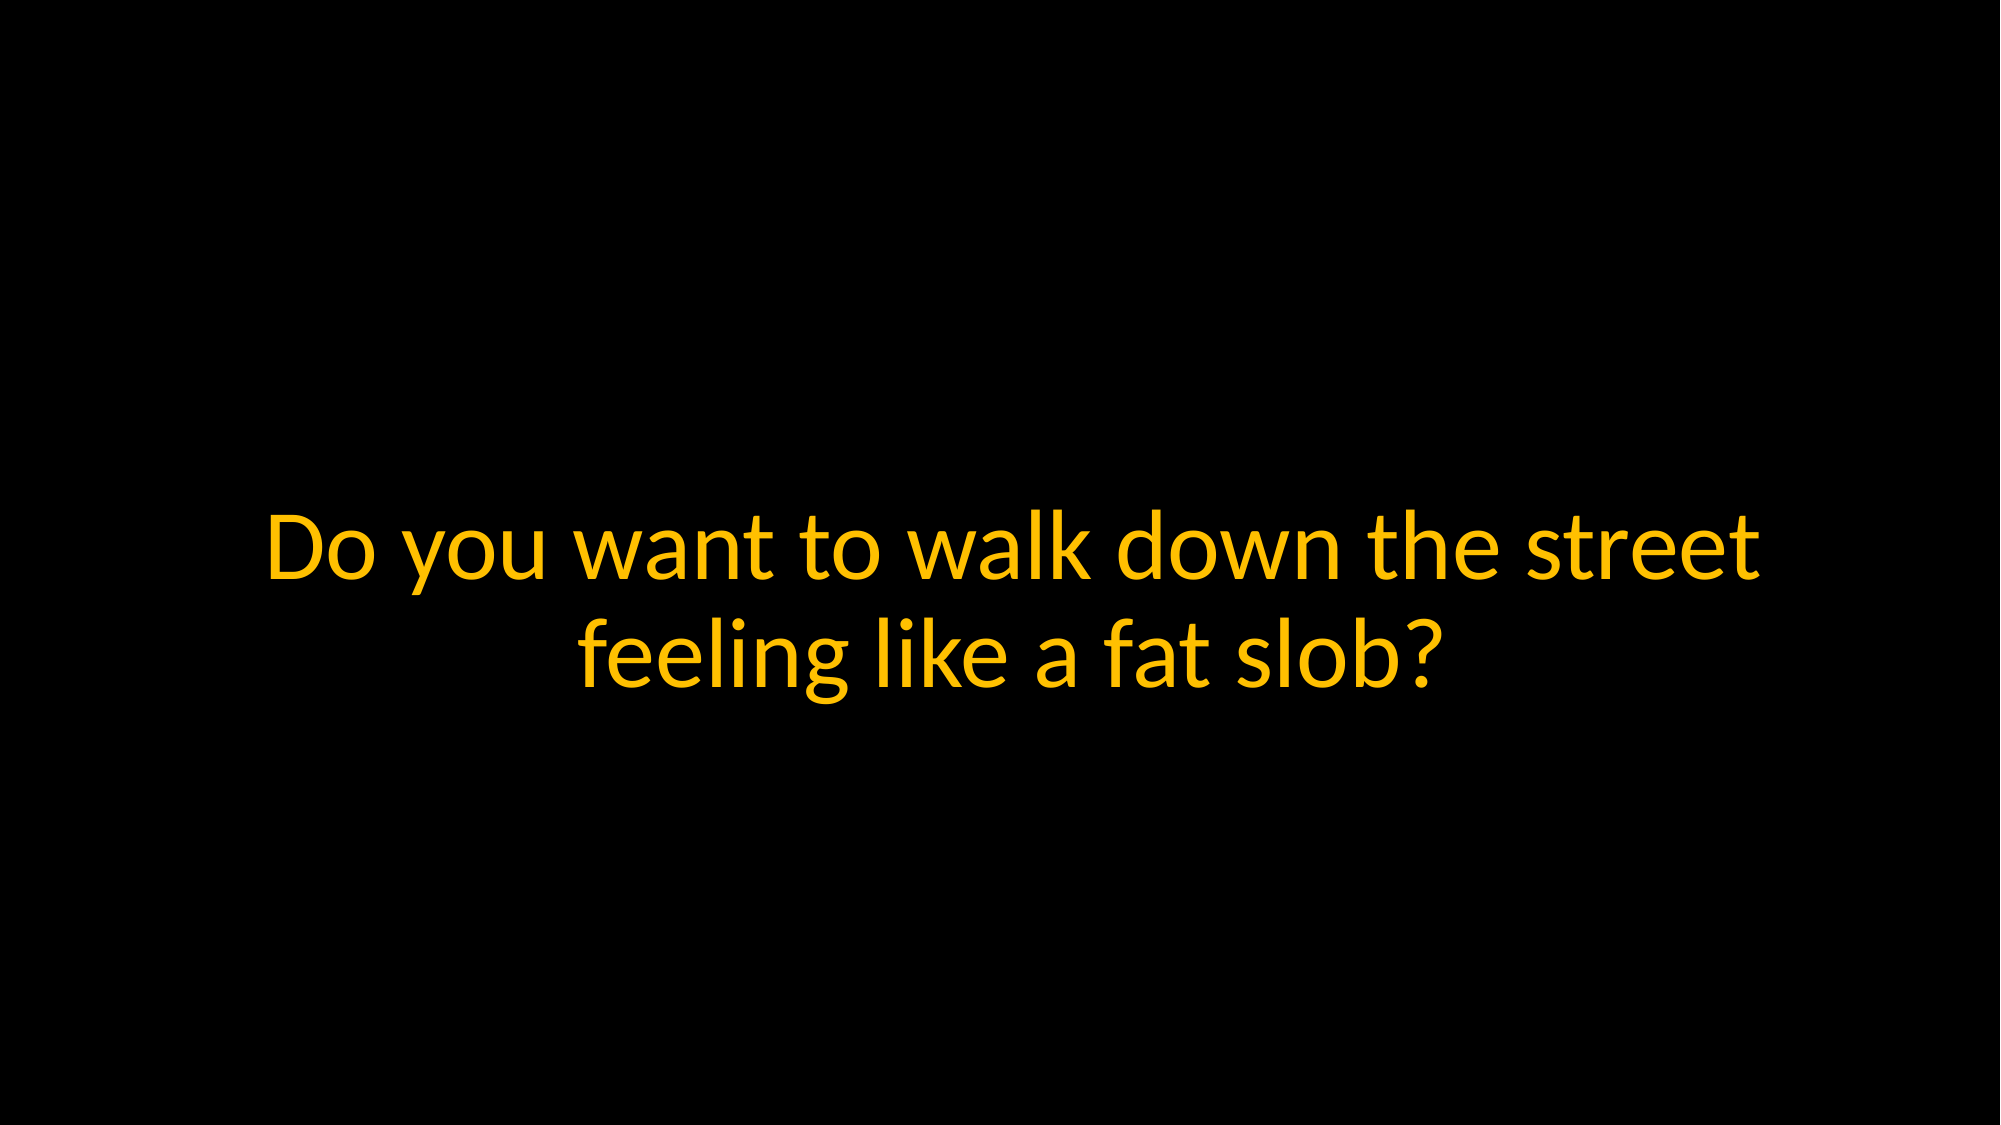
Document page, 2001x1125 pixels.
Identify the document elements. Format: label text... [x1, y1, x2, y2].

list Do you want to walk down the street feeling like a fat slob? [151, 485, 1877, 1062]
